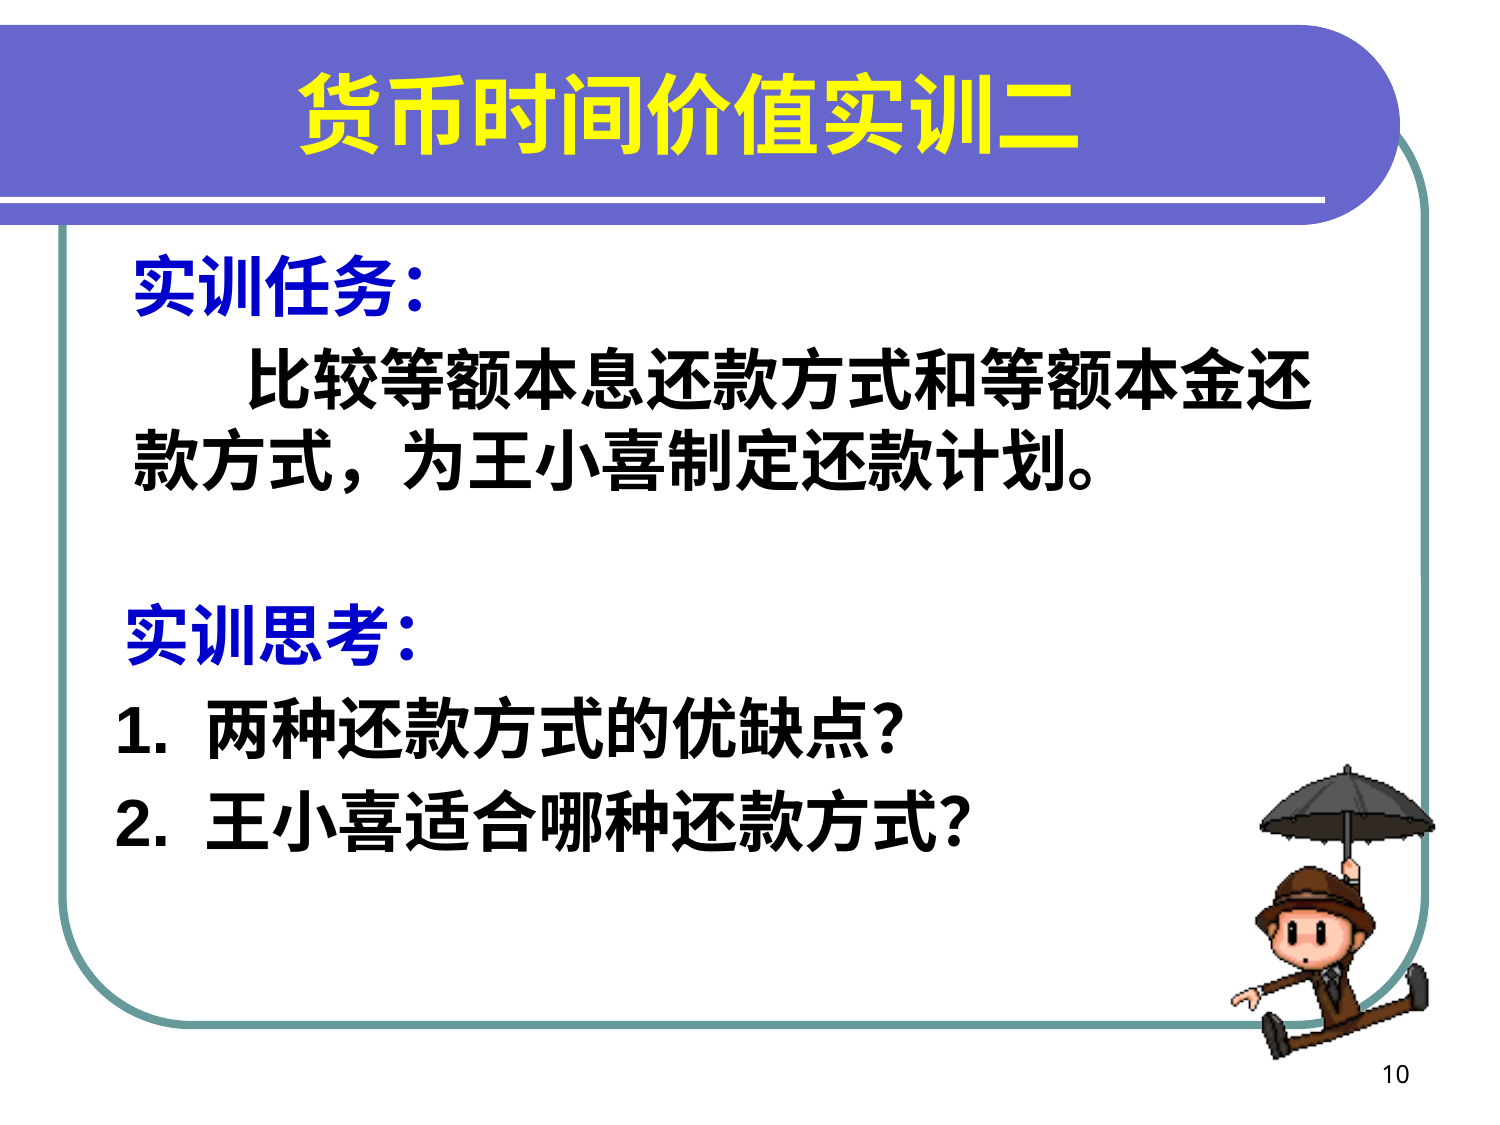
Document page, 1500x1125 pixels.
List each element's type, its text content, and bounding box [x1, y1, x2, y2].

picture [1173, 749, 1500, 1074]
slide_number 10 [1074, 1024, 1426, 1101]
title 货币时间价值实训二 [31, 37, 1348, 188]
list 实训任务： 比较等额本息还款方式和等额本金还款方式，为王小喜制定还款计划。 实训思考： 1. 两种还款方式的优缺点？ 2. 王小喜适合哪种还款方式？ [62, 237, 1388, 976]
